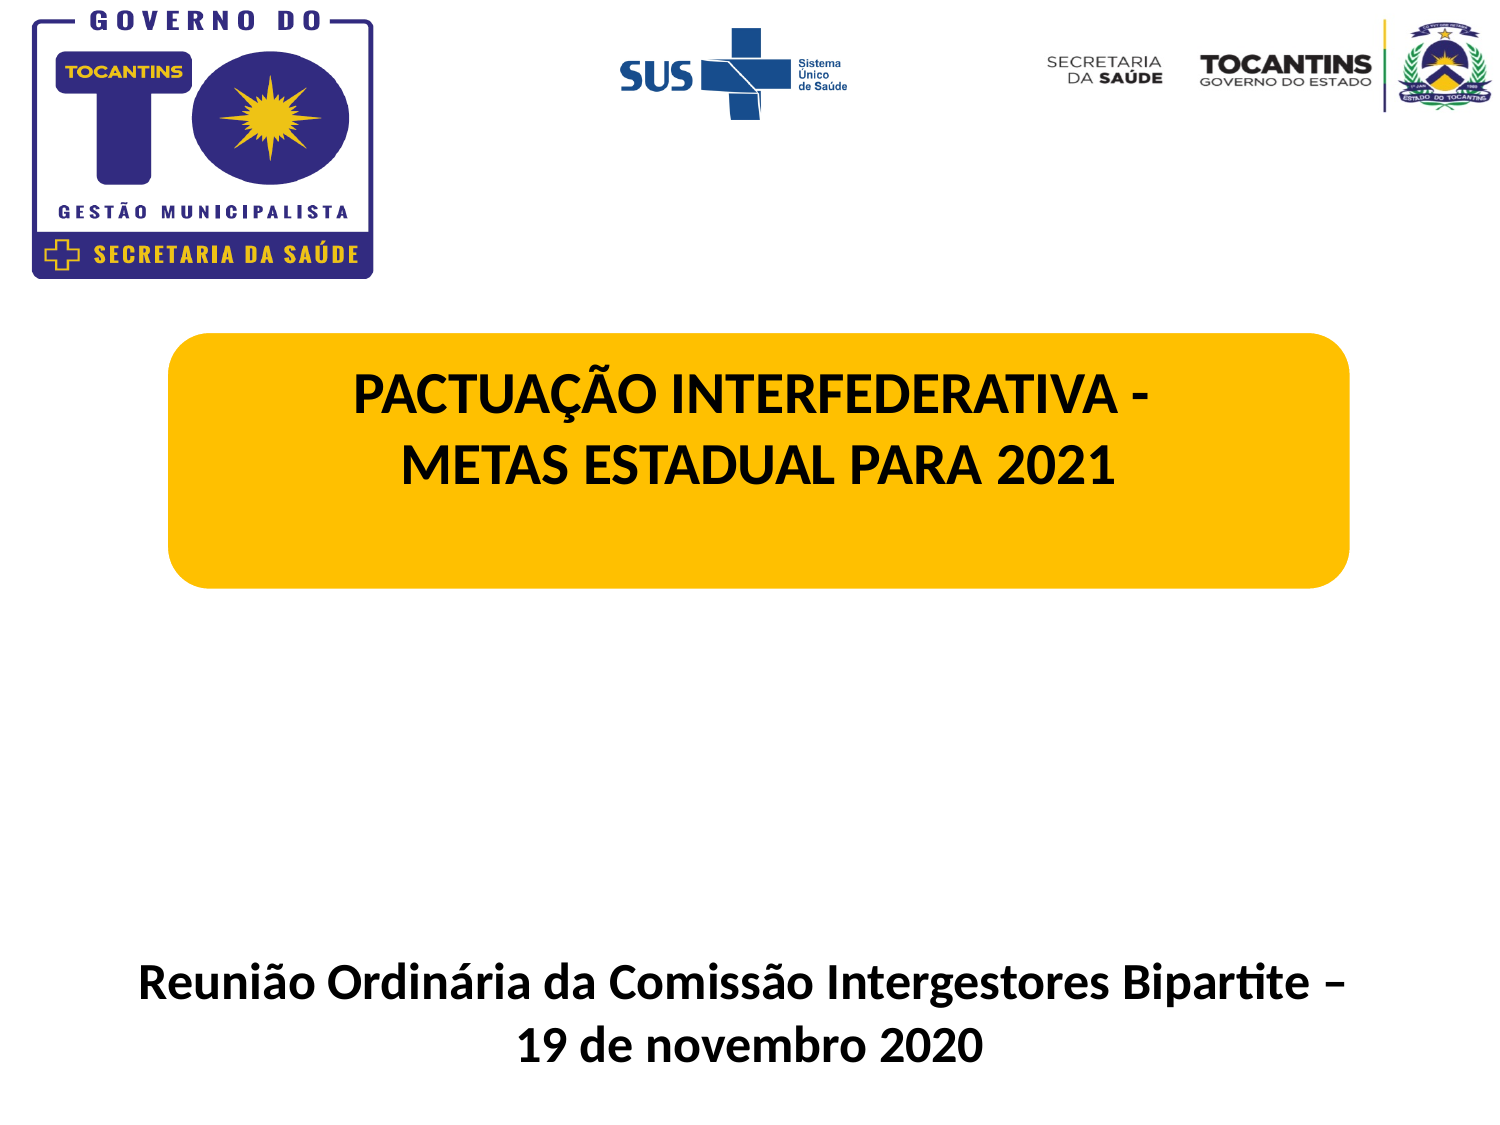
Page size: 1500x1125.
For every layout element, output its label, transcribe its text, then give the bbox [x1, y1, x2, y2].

picture [619, 28, 848, 120]
picture [29, 7, 378, 280]
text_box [17, 330, 1500, 929]
picture [1044, 2, 1500, 125]
text_box Reunião Ordinária da Comissão Intergestores Bipartite – 19 de novembro 2020 [0, 940, 1500, 1081]
